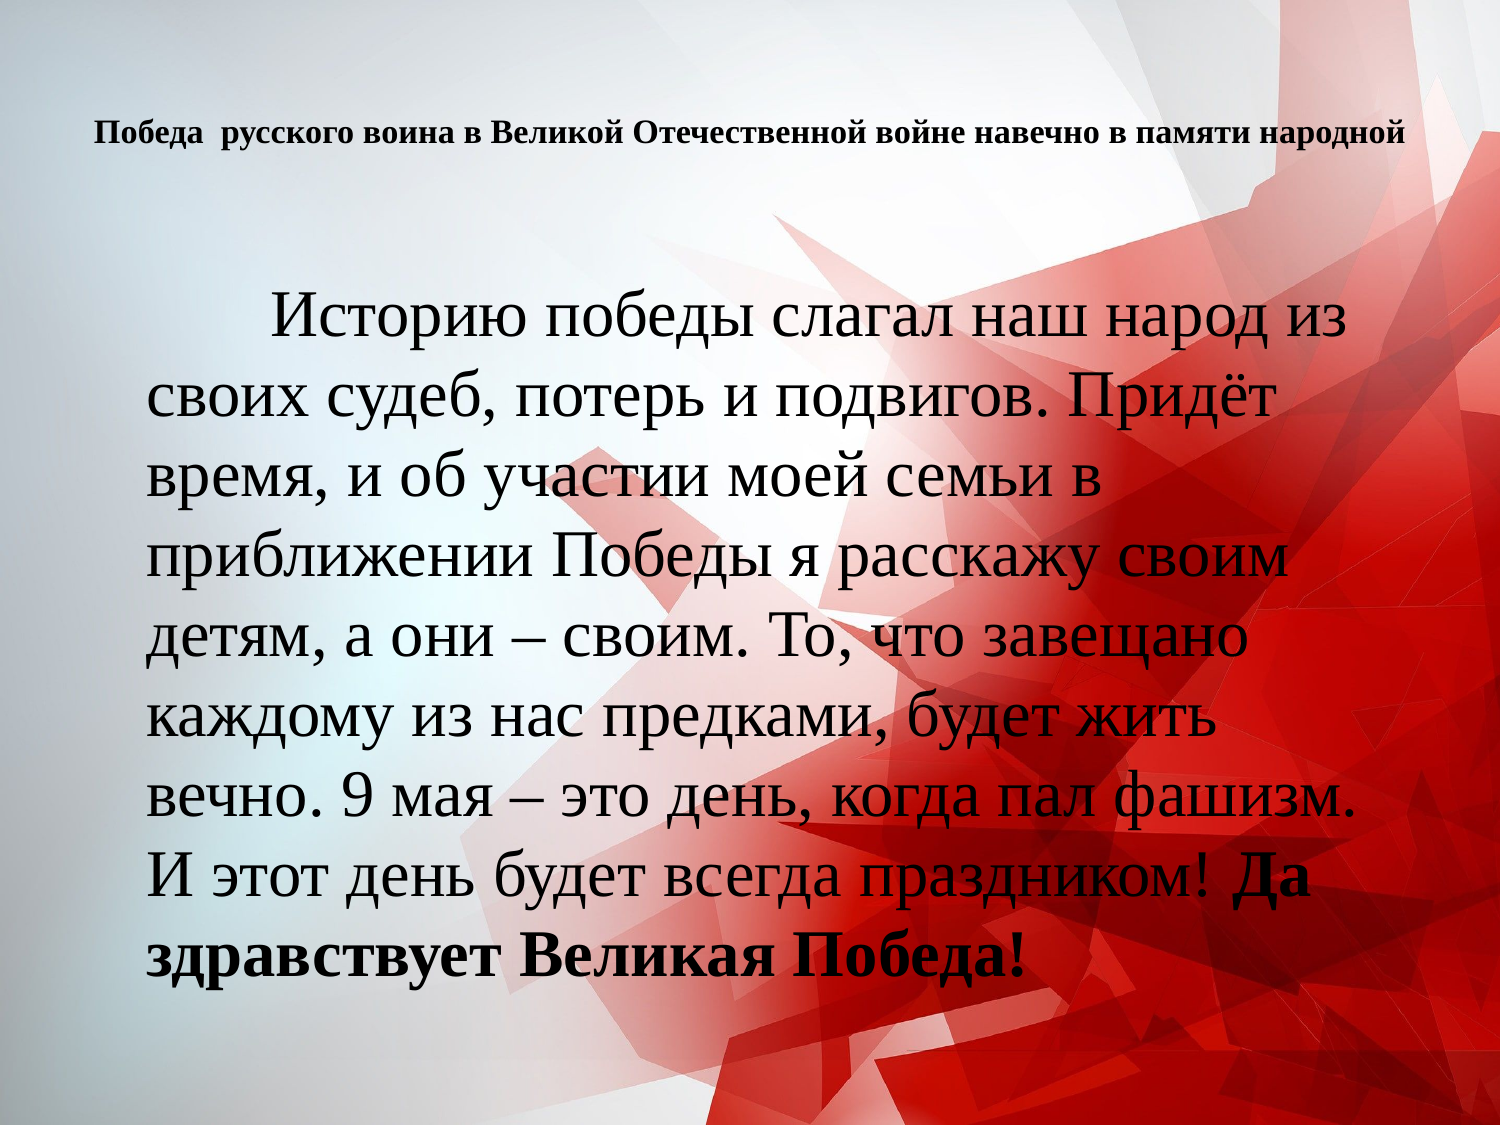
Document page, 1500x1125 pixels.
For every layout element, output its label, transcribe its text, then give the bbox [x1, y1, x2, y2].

title Победа русского воина в Великой Отечественной войне навечно в памяти народной [75, 45, 1425, 233]
list Историю победы слагал наш народ из своих судеб, потерь и подвигов. Придёт время, и об участии моей семьи в приближении Победы я расскажу своим детям, а они – своим. То, что завещано каждому из нас предками, будет жить вечно. 9 мая – это день, когда пал фашизм. И этот день будет всегда праздником! Да здравствует Великая Победа! [75, 262, 1425, 1005]
picture [0, 0, 1500, 1125]
